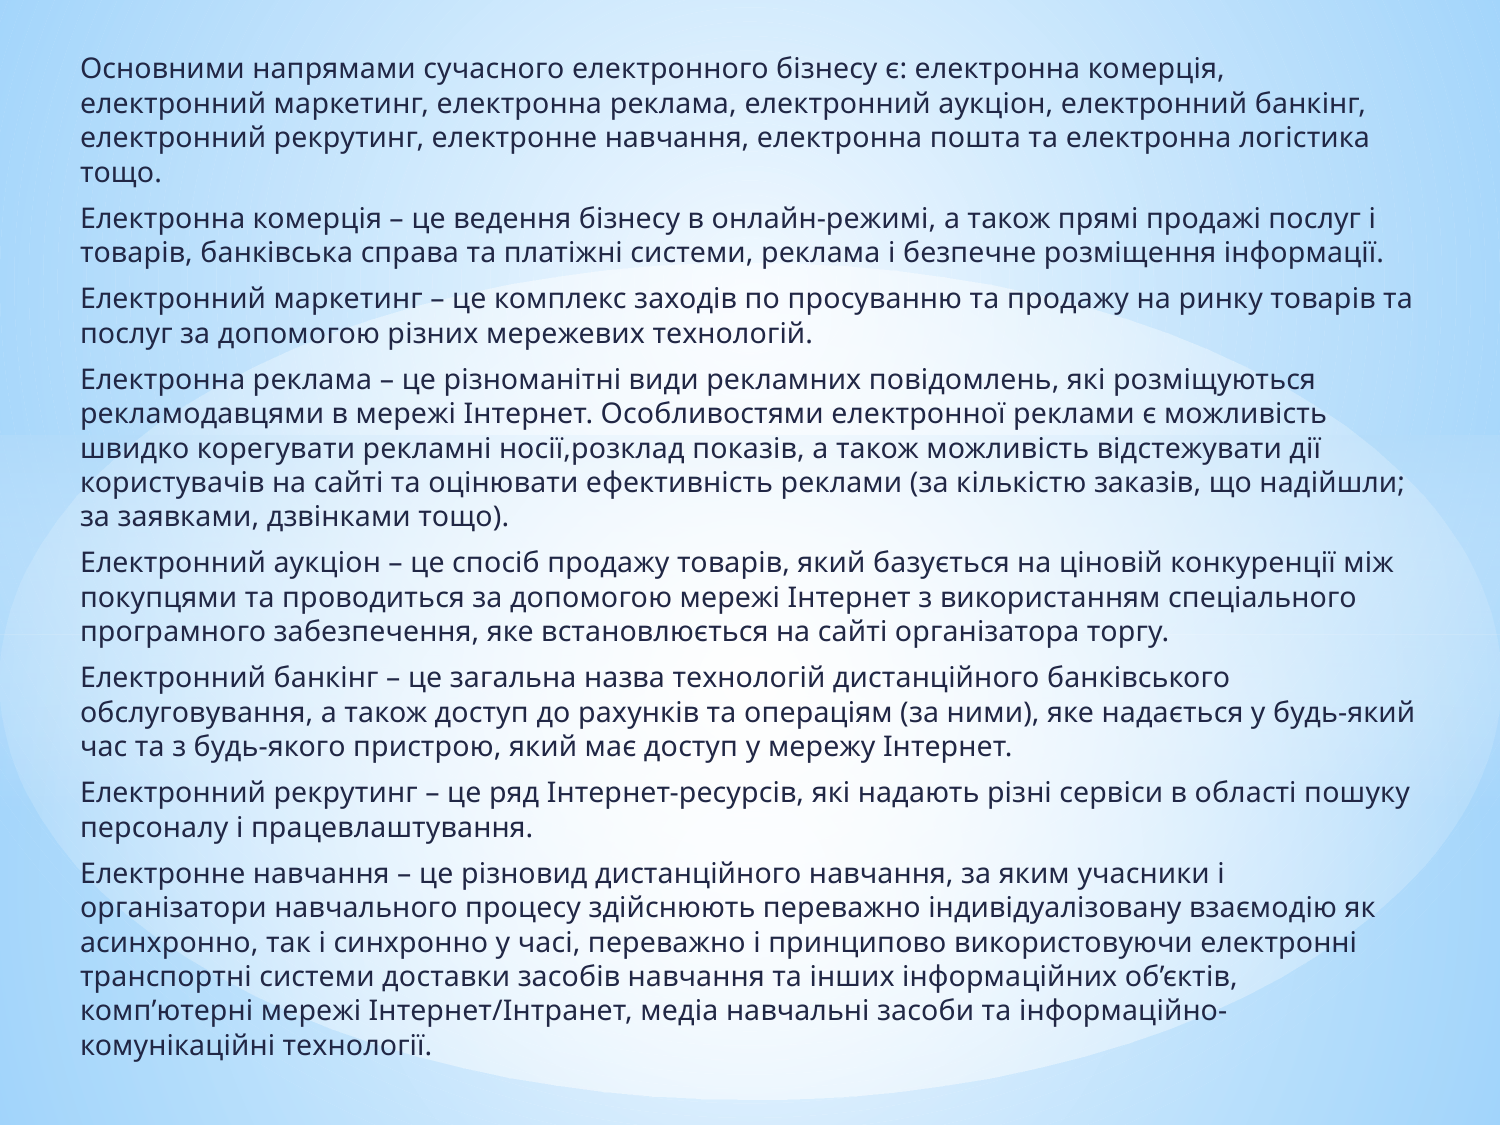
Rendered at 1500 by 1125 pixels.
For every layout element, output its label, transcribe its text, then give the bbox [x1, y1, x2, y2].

subtitle Основними напрямами сучасного електронного бізнесу є: електронна комерція, електронний маркетинг, електронна реклама, електронний аукціон, електронний банкінг, електронний рекрутинг, електронне навчання, електронна пошта та електронна логістика тощо. Електронна комерція – це ведення бізнесу в онлайн-режимі, а також прямі продажі послуг і товарів, банківська справа та платіжні системи, реклама і безпечне розміщення інформації. Електронний маркетинг – це комплекс заходів по просуванню та продажу на ринку товарів та послуг за допомогою різних мережевих технологій. Електронна реклама – це різноманітні види рекламних повідомлень, які розміщуються рекламодавцями в мережі Інтернет. Особливостями електронної реклами є можливість швидко корегувати рекламні носії,розклад показів, а також можливість відстежувати дії користувачів на сайті та оцінювати ефективність реклами (за кількістю заказів, що надійшли; за заявками, дзвінками тощо). Електронний аукціон – це спосіб продажу товарів, який базується на ціновій конкуренції між покупцями та проводиться за допомогою мережі Інтернет з використанням спеціального програмного забезпечення, яке встановлюється на сайті організатора торгу. Електронний банкінг – це загальна назва технологій дистанційного банківського обслуговування, а також доступ до рахунків та операціям (за ними), яке надається у будь-який час та з будь-якого пристрою, який має доступ у мережу Інтернет. Електронний рекрутинг – це ряд Інтернет-ресурсів, які надають різні сервіси в області пошуку персоналу і працевлаштування. Електронне навчання – це різновид дистанційного навчання, за яким учасники і організатори навчального процесу здійснюють переважно індивідуалізовану взаємодію як асинхронно, так і синхронно у часі, переважно і принципово використовуючи електронні транспортні системи доставки засобів навчання та інших інформаційних об’єктів, комп’ютерні мережі Інтернет/Інтранет, медіа навчальні засоби та інформаційно-комунікаційні технології. [64, 42, 1436, 1071]
